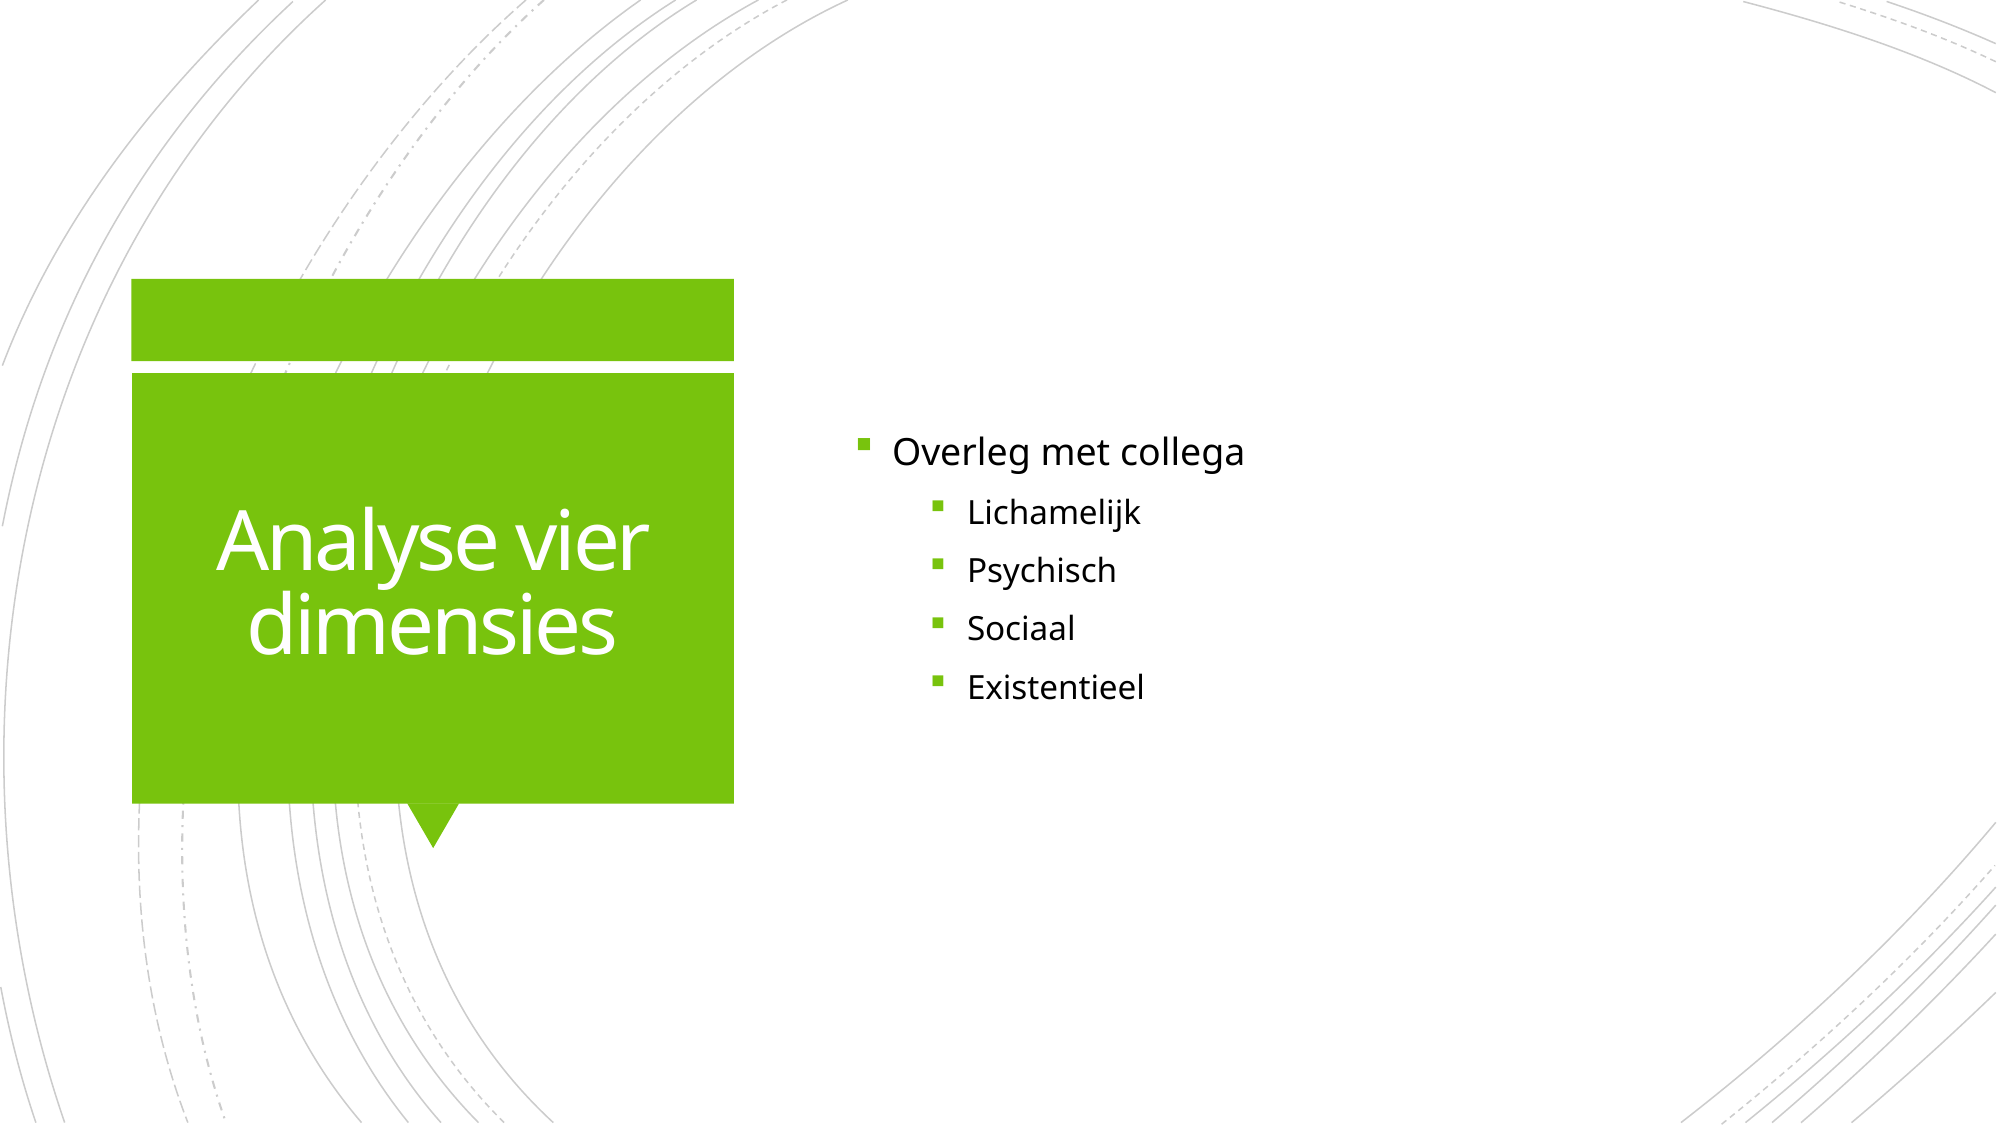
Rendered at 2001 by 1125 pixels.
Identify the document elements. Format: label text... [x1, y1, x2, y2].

title Analyse vier dimensies [145, 385, 720, 789]
list Overleg met collega Lichamelijk Psychisch Sociaal Existentieel [839, 131, 1871, 993]
